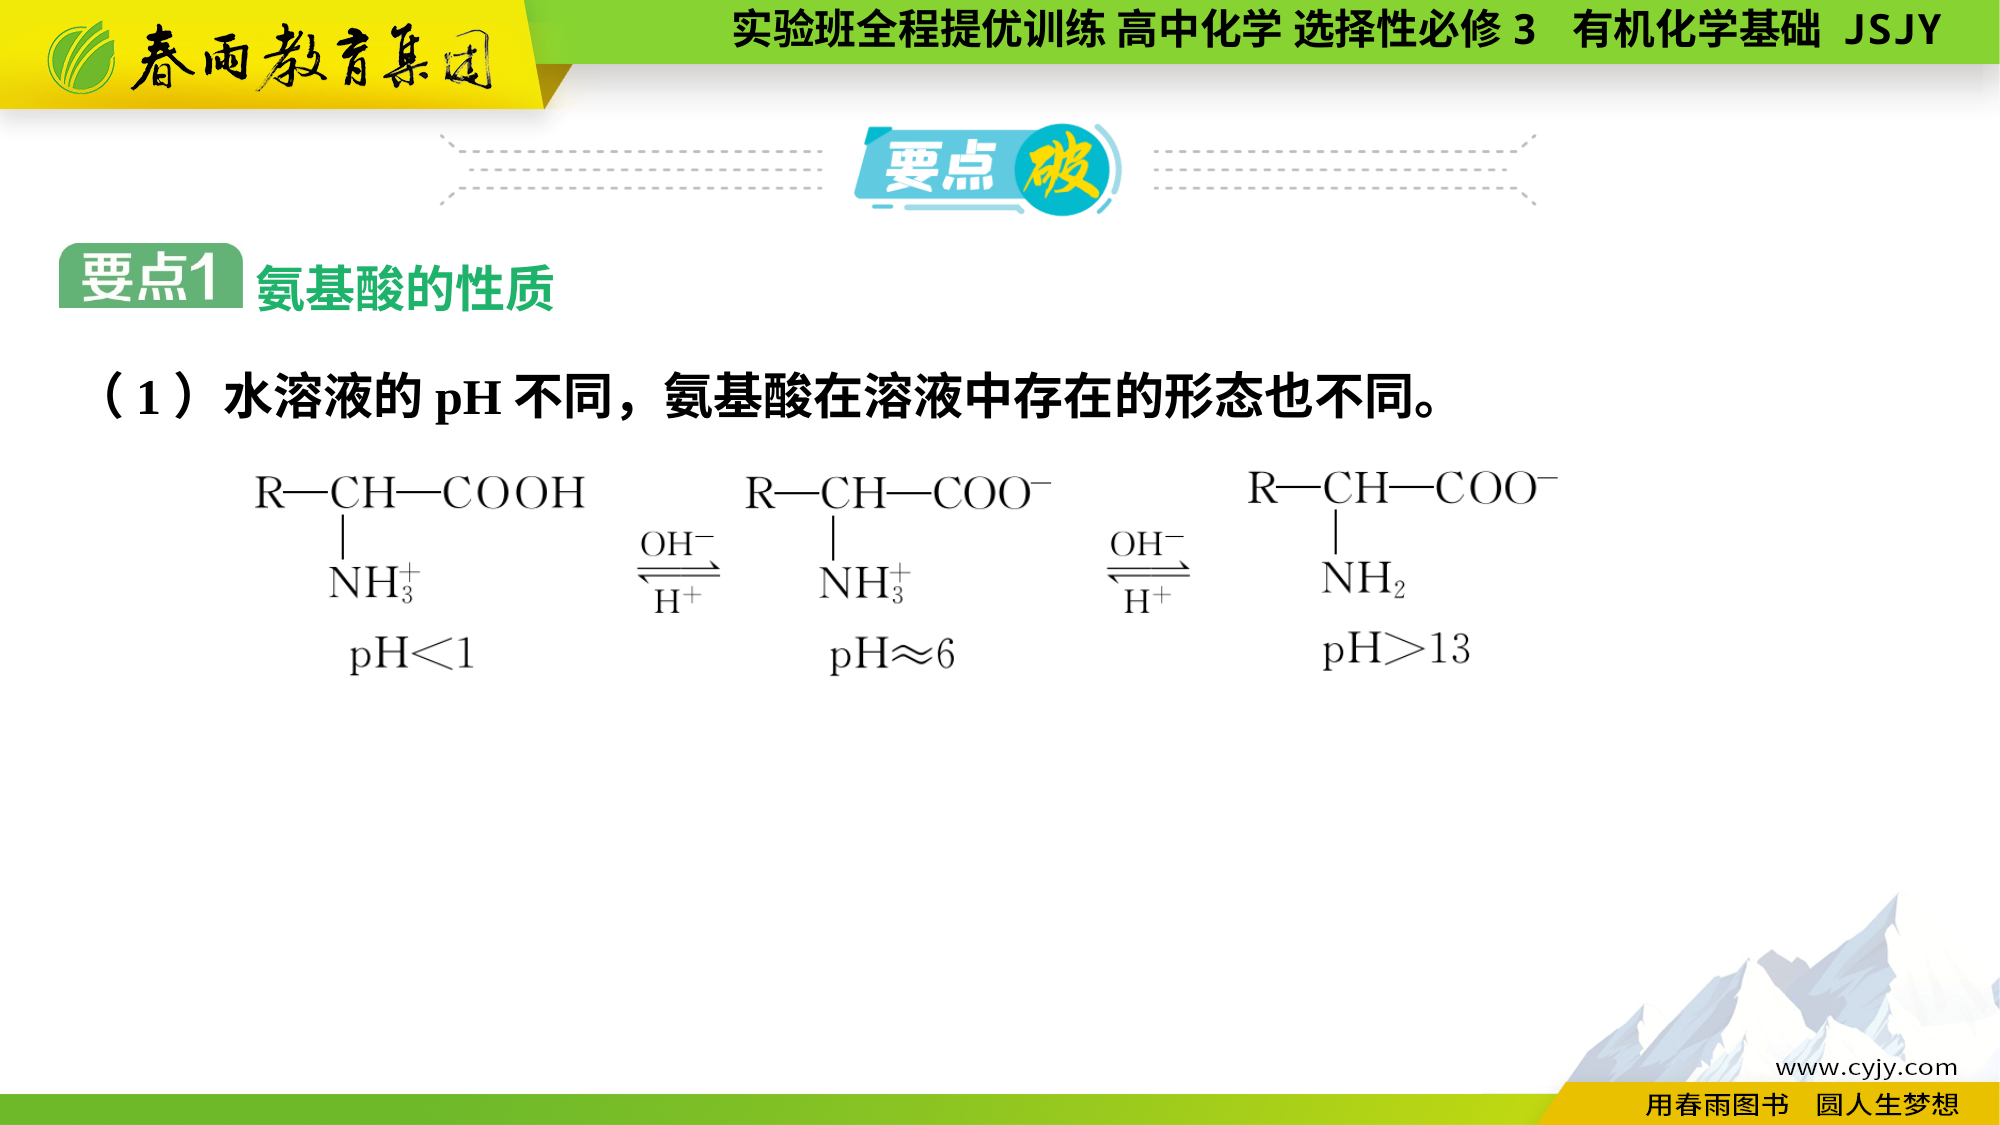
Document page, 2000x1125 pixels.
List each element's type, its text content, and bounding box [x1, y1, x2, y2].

list 氨基酸的性质 （1）水溶液的pH不同，氨基酸在溶液中存在的形态也不同。 [59, 219, 1944, 423]
picture [0, 0, 2000, 1125]
